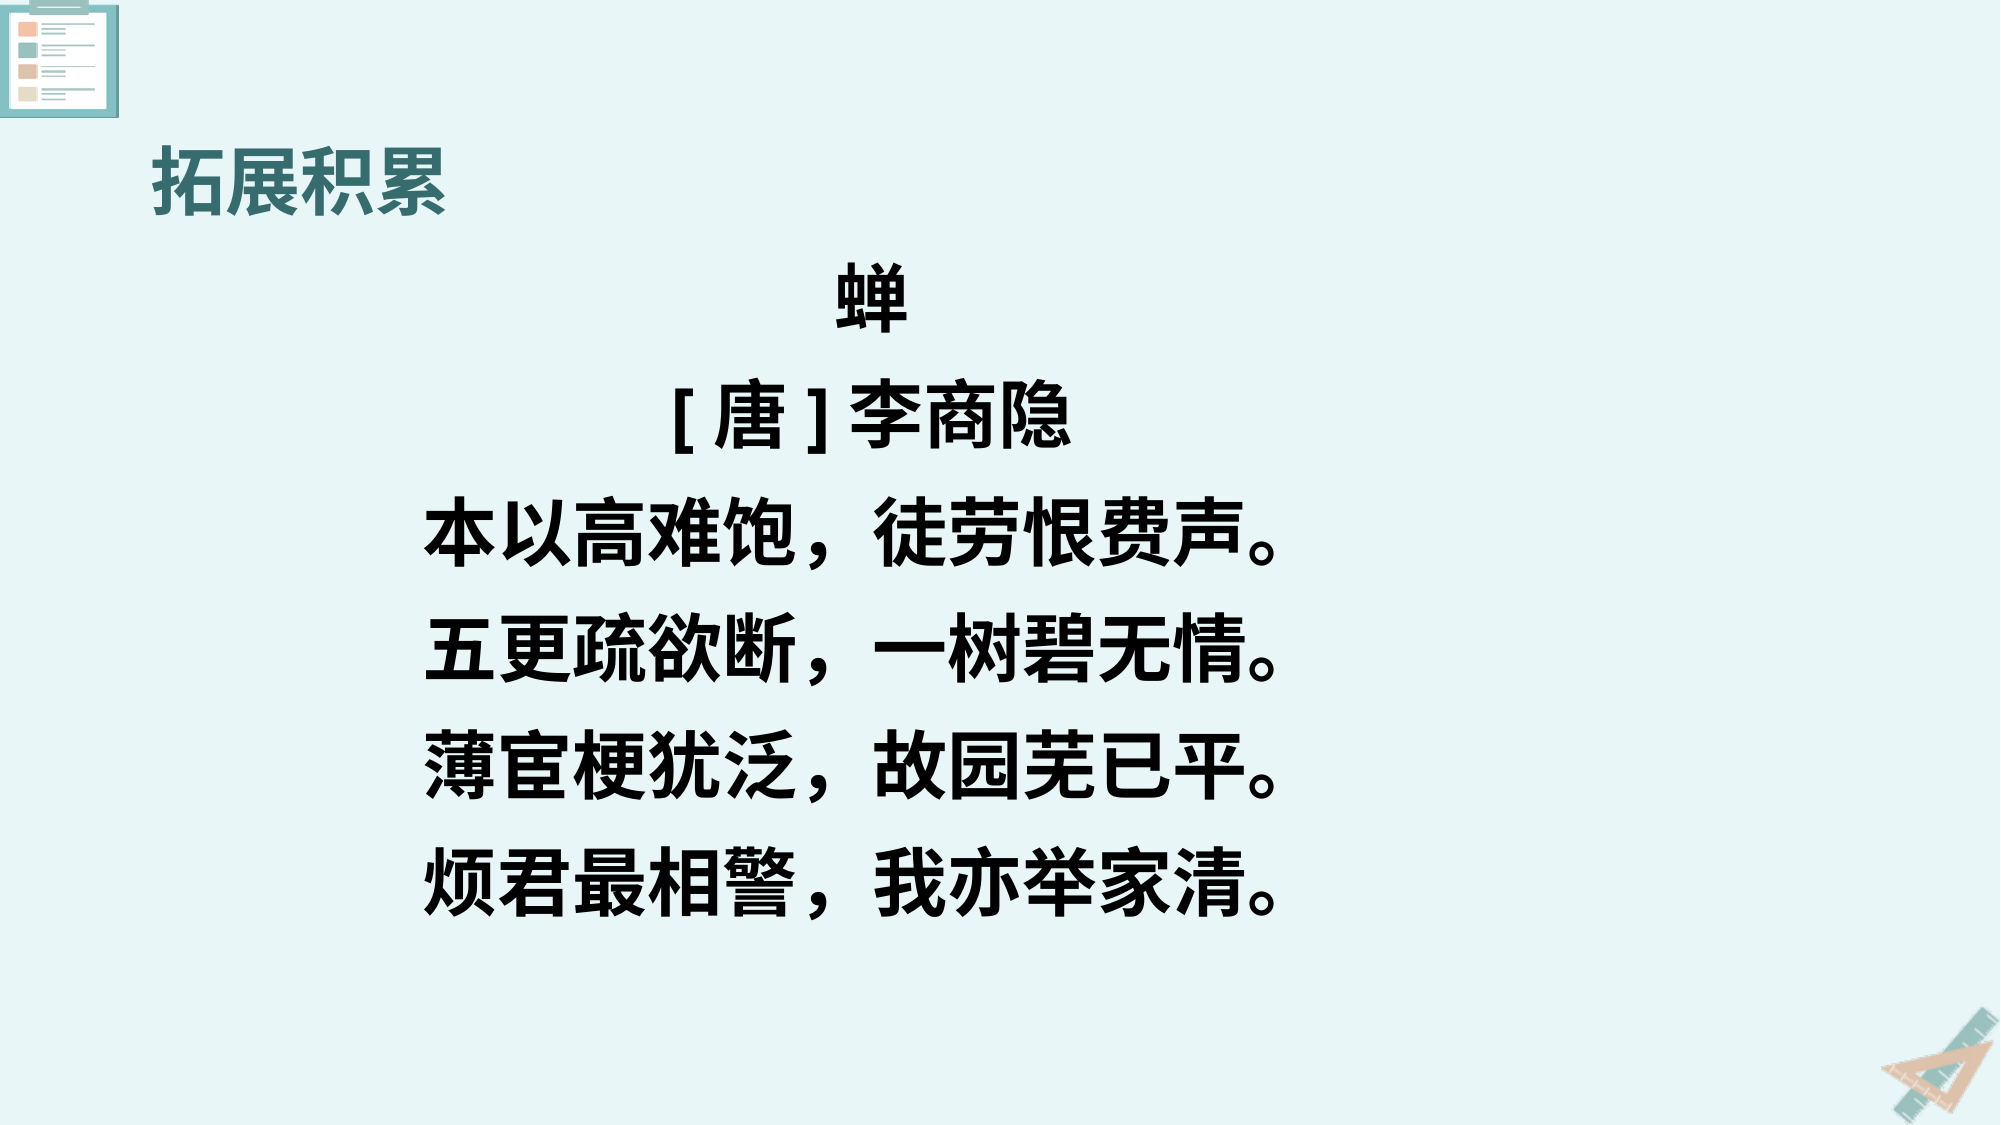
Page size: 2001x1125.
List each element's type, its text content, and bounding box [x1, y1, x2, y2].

text_box 蝉 [唐]李商隐 本以高难饱，徒劳恨费声。 五更疏欲断，一树碧无情。 薄宦梗犹泛，故园芜已平。 烦君最相警，我亦举家清。 [269, 216, 1475, 934]
text_box 拓展积累 [105, 119, 497, 239]
picture [0, 0, 119, 119]
picture [1881, 1006, 2000, 1125]
